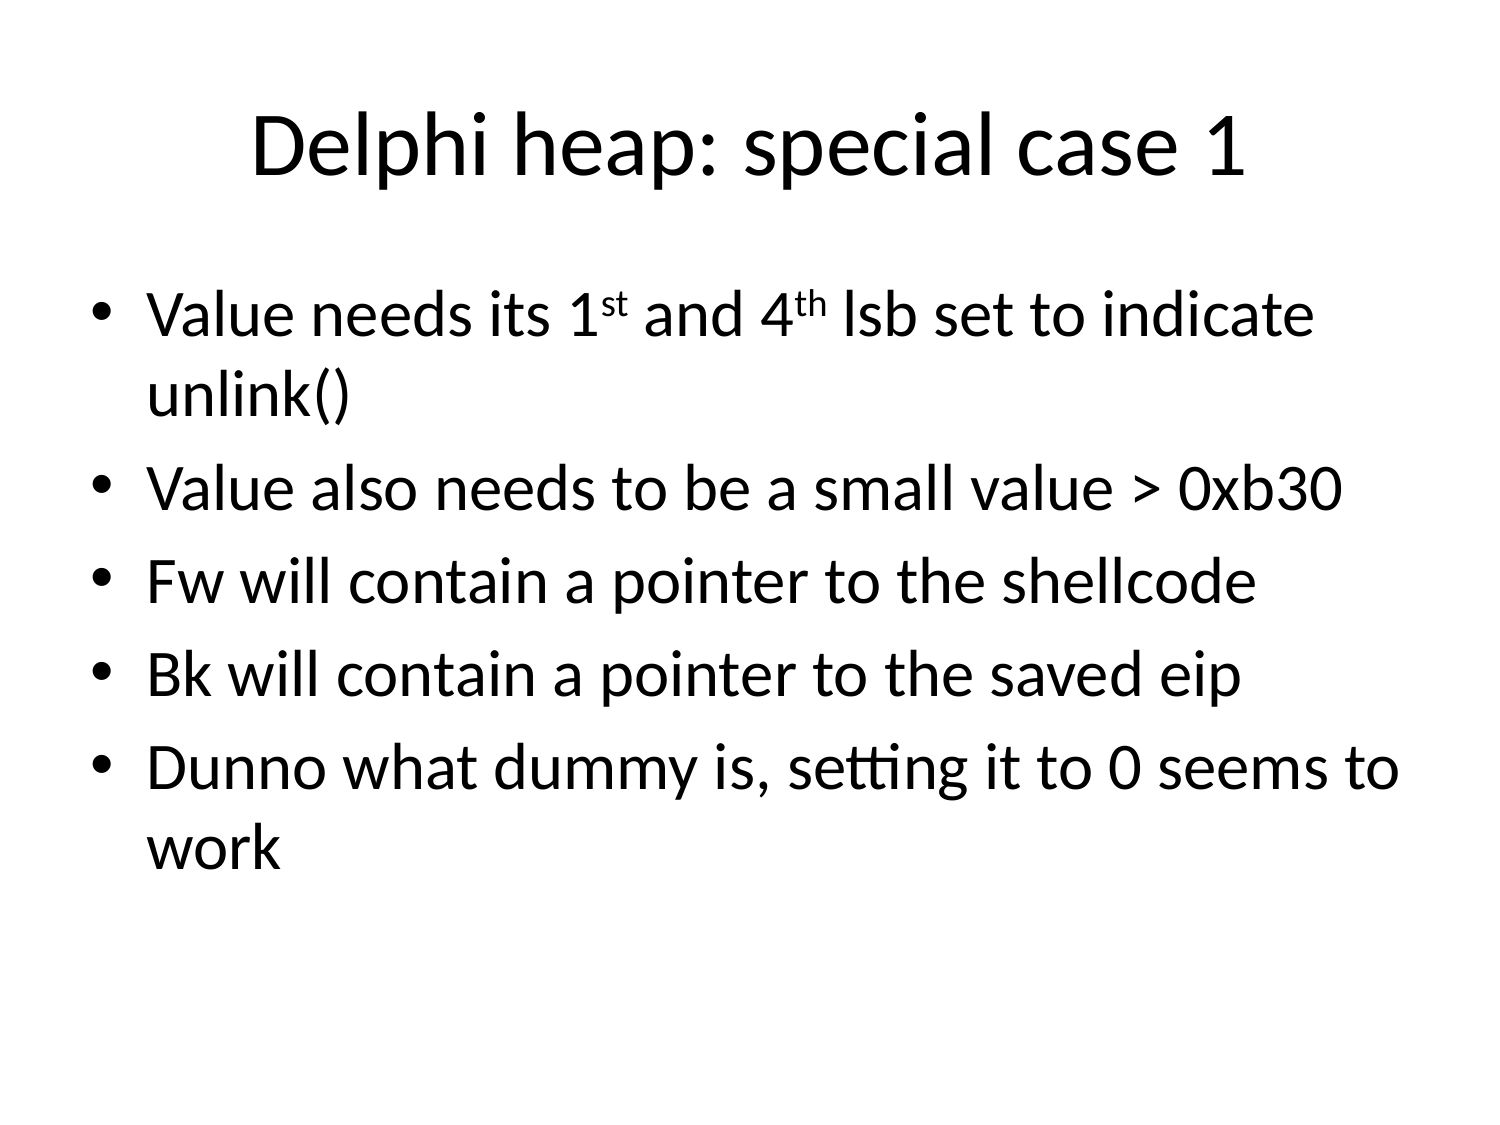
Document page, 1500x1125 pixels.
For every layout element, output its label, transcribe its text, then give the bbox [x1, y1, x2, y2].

list Value needs its 1st and 4th lsb set to indicate unlink() Value also needs to be a small value > 0xb30 Fw will contain a pointer to the shellcode Bk will contain a pointer to the saved eip Dunno what dummy is, setting it to 0 seems to work [75, 262, 1425, 1005]
title Delphi heap: special case 1 [75, 45, 1425, 233]
